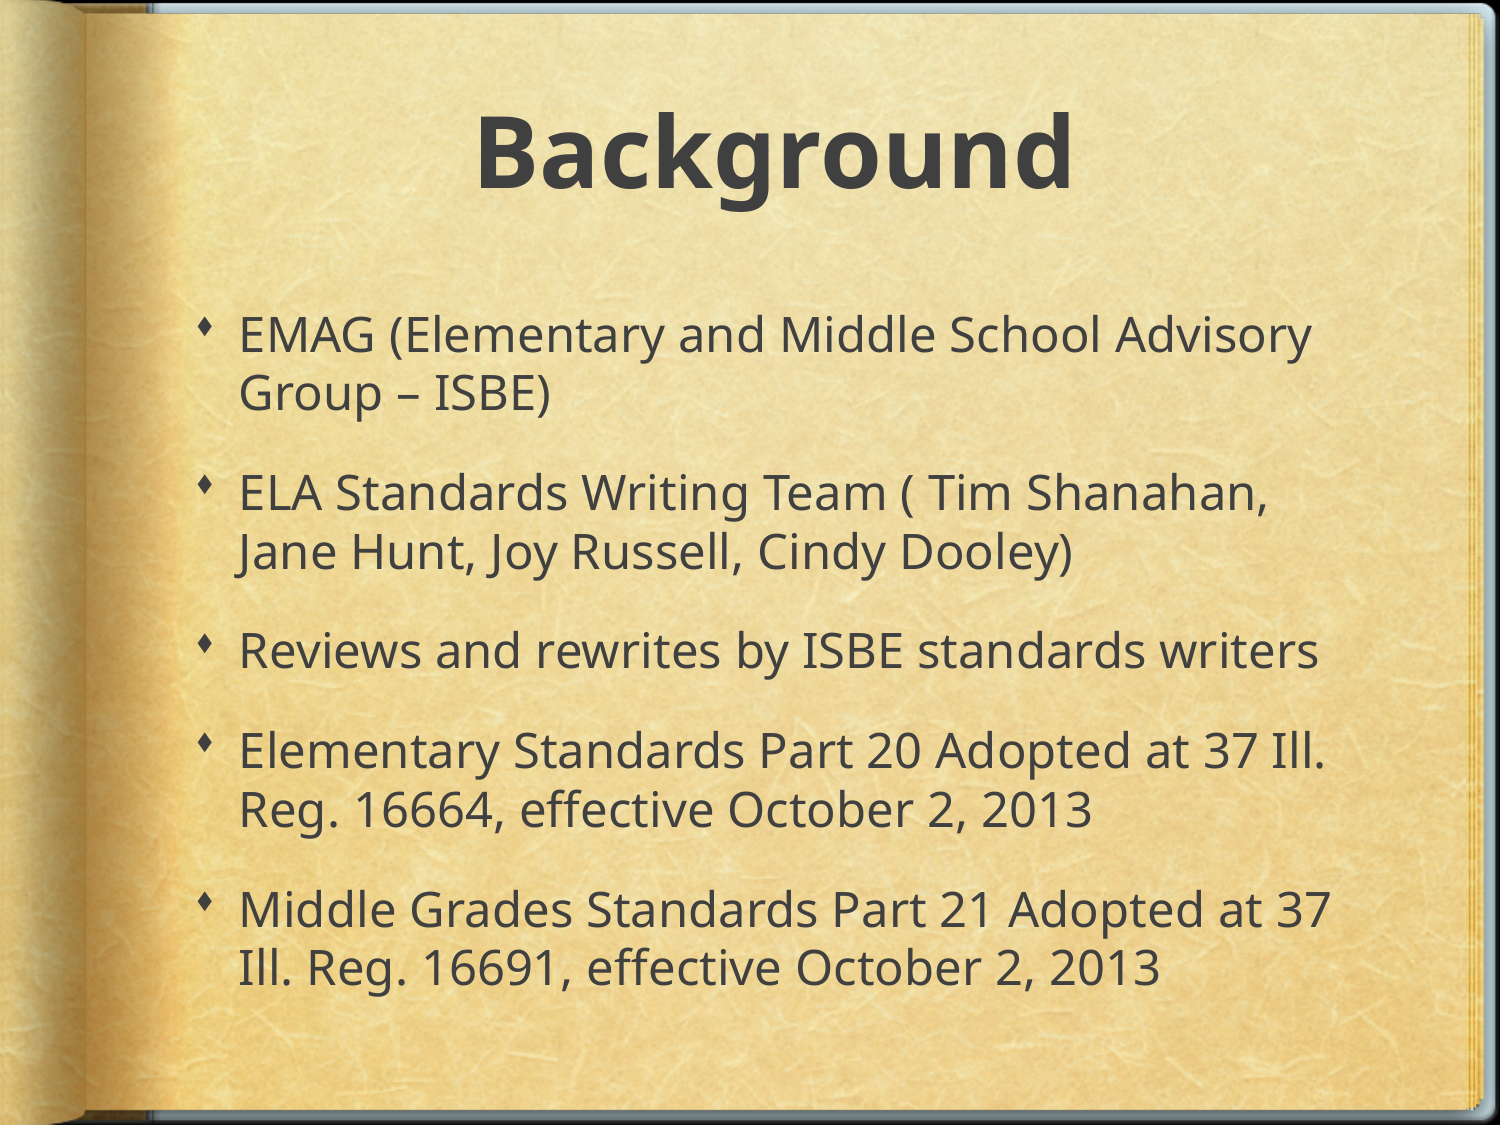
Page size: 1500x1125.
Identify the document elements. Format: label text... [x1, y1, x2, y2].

list EMAG (Elementary and Middle School Advisory Group – ISBE) ELA Standards Writing Team ( Tim Shanahan, Jane Hunt, Joy Russell, Cindy Dooley) Reviews and rewrites by ISBE standards writers Elementary Standards Part 20 Adopted at 37 Ill. Reg. 16664, effective October 2, 2013 Middle Grades Standards Part 21 Adopted at 37 Ill. Reg. 16691, effective October 2, 2013 [178, 295, 1372, 1005]
picture [0, 0, 1500, 1125]
title Background [178, 45, 1372, 265]
